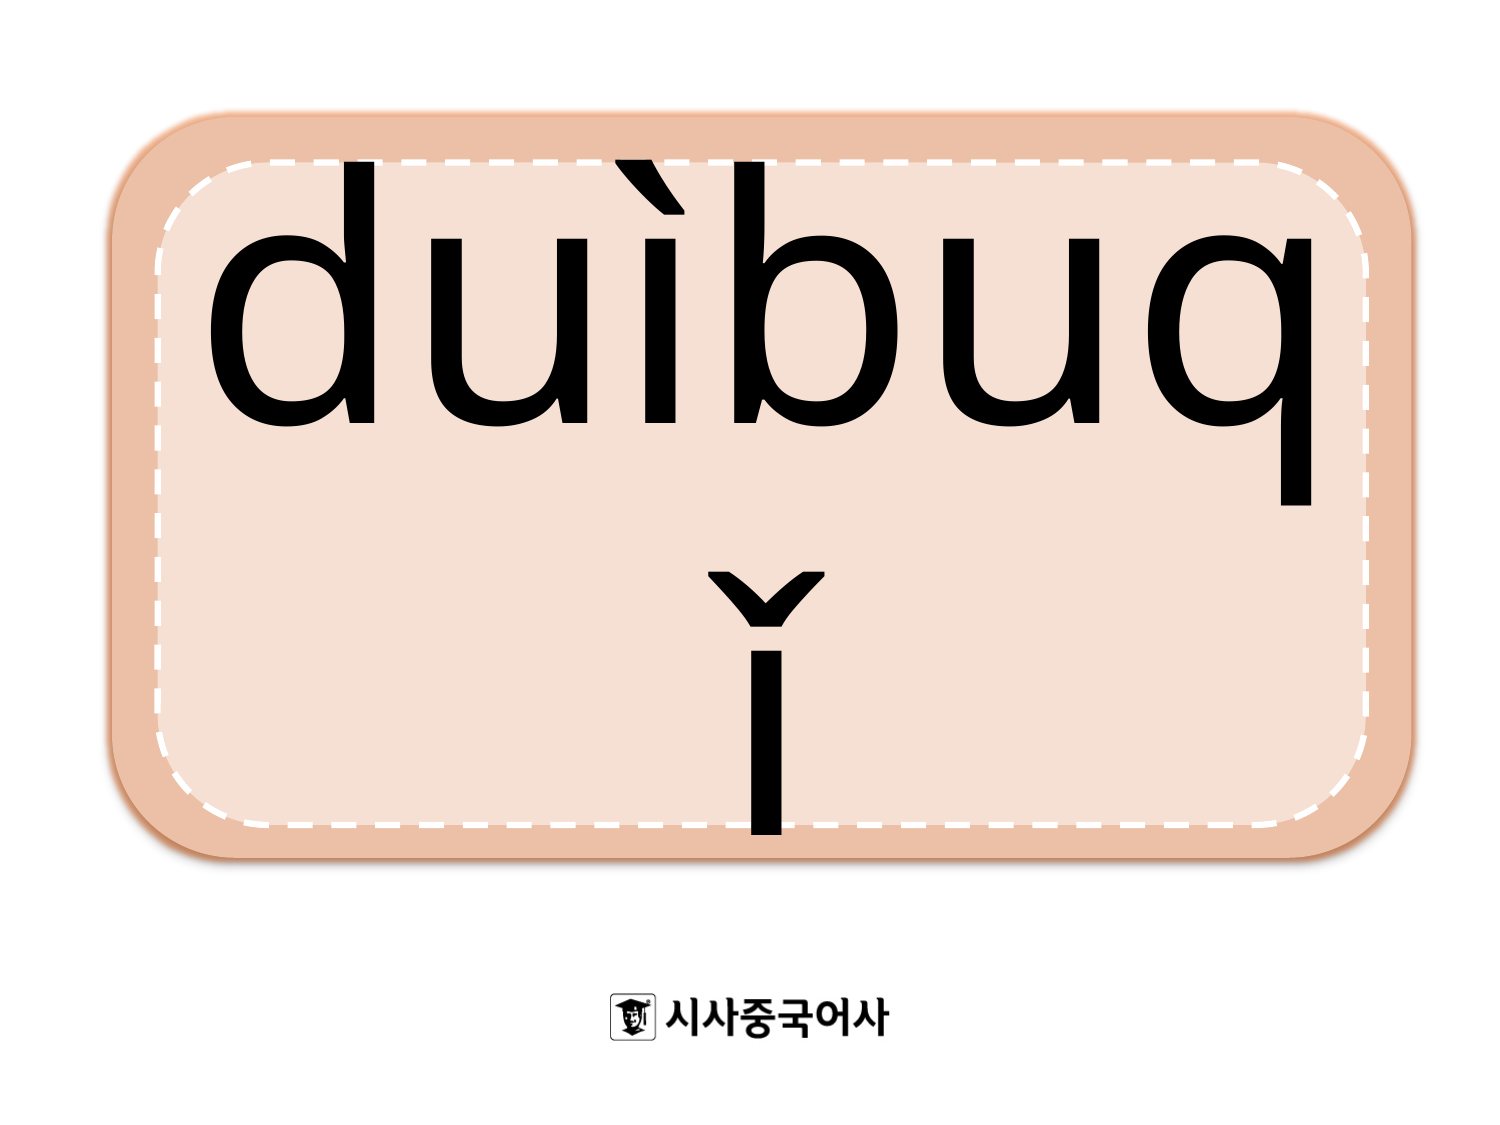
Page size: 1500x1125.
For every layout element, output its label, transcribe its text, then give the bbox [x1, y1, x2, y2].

picture [602, 987, 898, 1047]
text_box duìbuqǐ [162, 160, 1371, 824]
